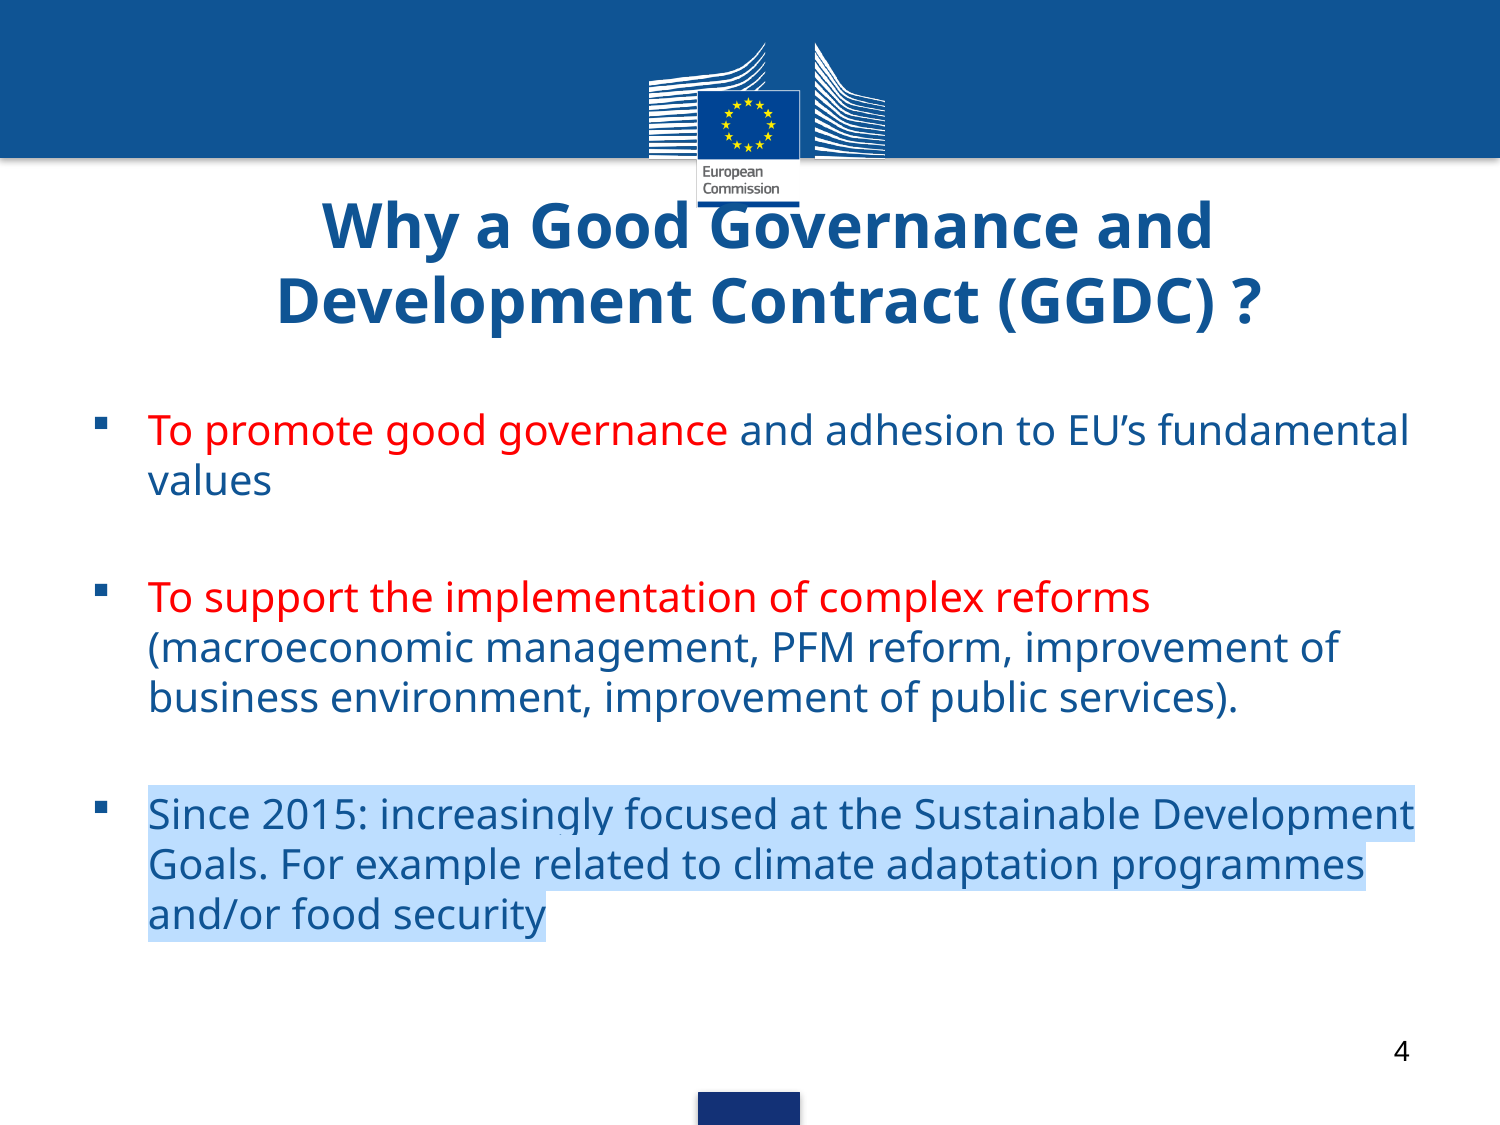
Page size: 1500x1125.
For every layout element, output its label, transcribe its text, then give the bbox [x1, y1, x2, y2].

picture [649, 42, 885, 184]
slide_number 4 [1074, 1024, 1426, 1103]
list To promote good governance and adhesion to EU’s fundamental values To support the implementation of complex reforms (macroeconomic management, PFM reform, improvement of business environment, improvement of public services). Since 2015: increasingly focused at the Sustainable Development Goals. For example related to climate adaptation programmes and/or food security [76, 337, 1448, 1025]
title Why a Good Governance and Development Contract (GGDC) ? [64, 184, 1416, 339]
